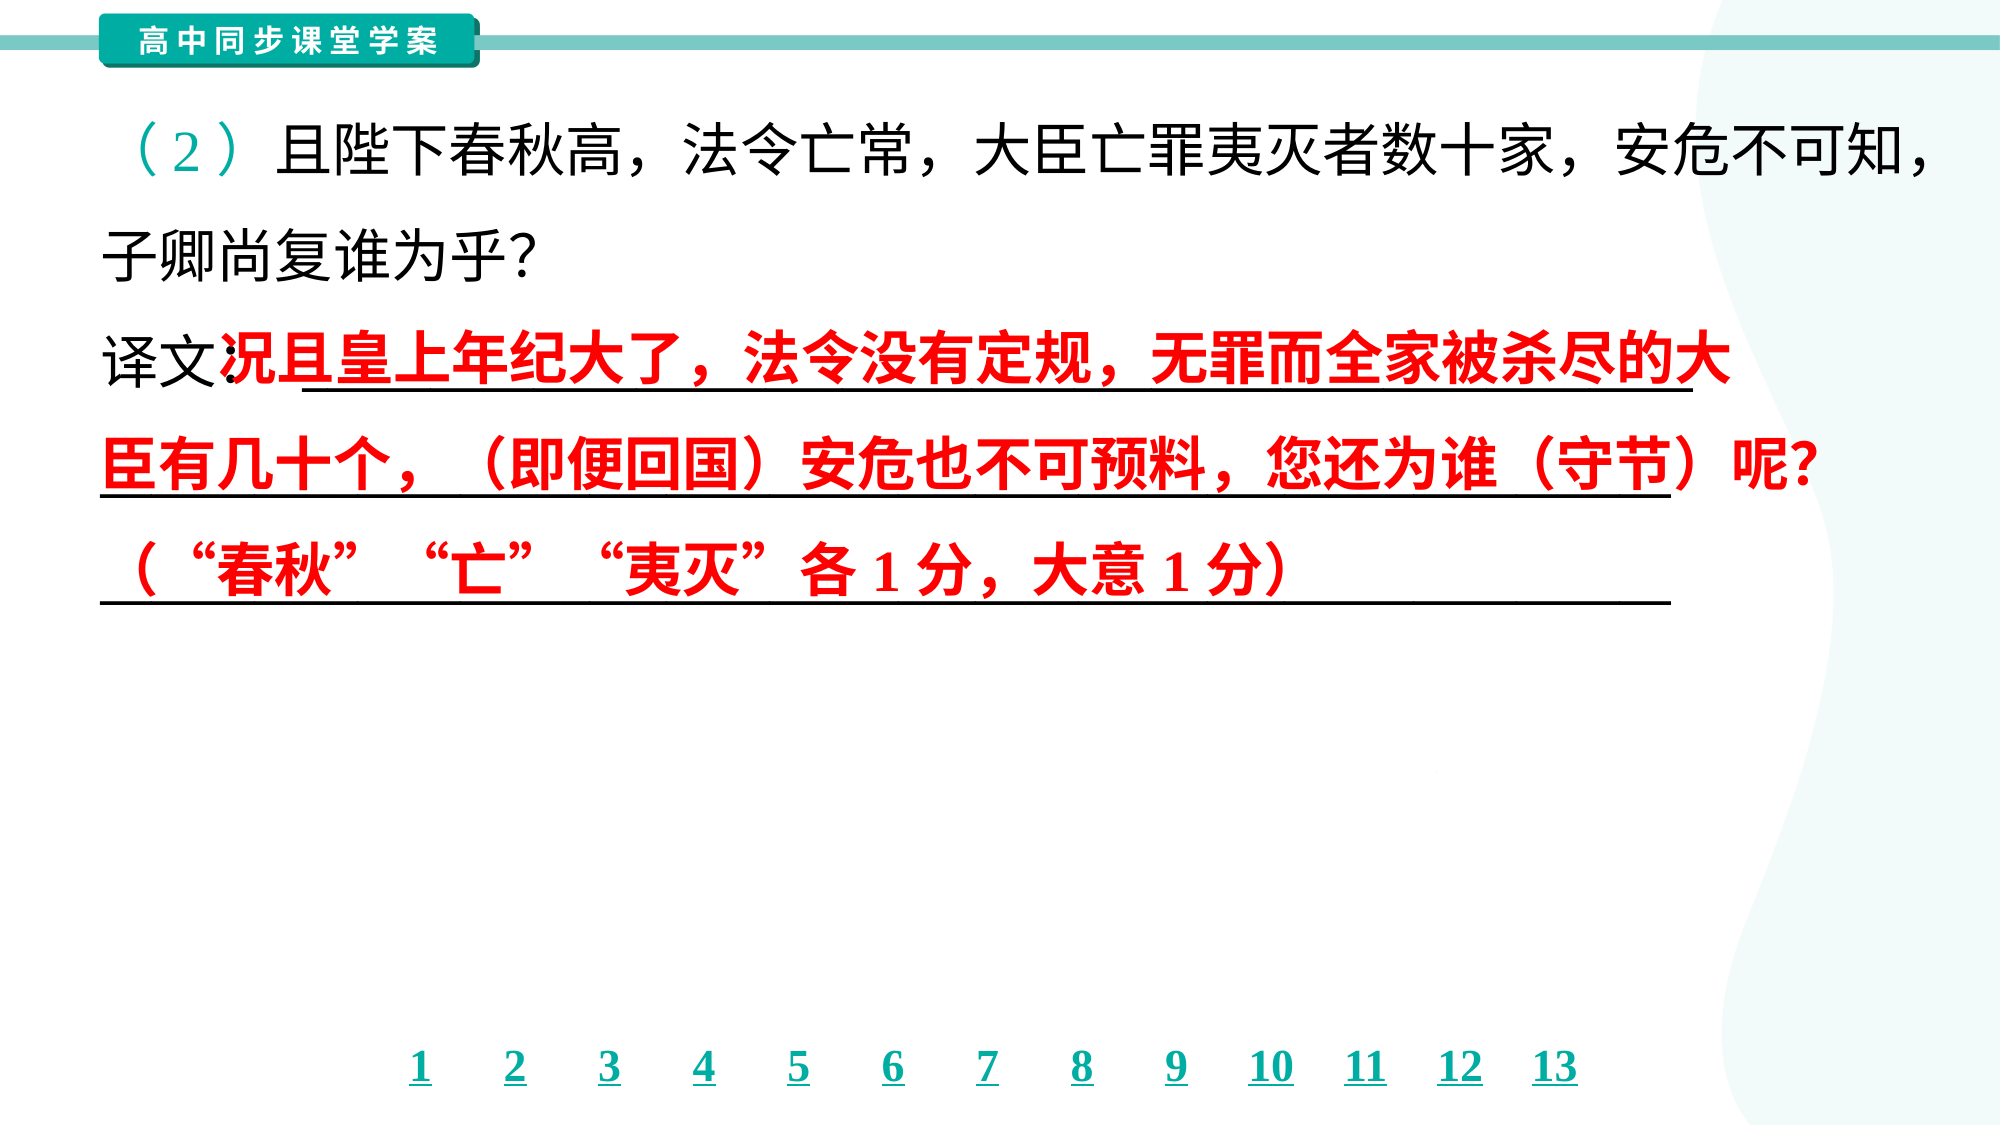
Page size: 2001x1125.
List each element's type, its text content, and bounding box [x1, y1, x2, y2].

picture [0, 0, 2000, 1125]
text_box 况且皇上年纪大了，法令没有定规，无罪而全家被杀尽的大 臣有几十个，（即便回国）安危也不可预料，您还为谁（守节）呢？ （“春秋”“亡”“夷灭”各1分，大意1分） [100, 284, 1899, 604]
text_box （2）且陛下春秋高，法令亡常，大臣亡罪夷灭者数十家，安危不可知， 子卿尚复谁为乎？ 译文： ______________________________________________________ _____________________________________________________________ _____________________________________________________________ [100, 604, 1899, 608]
text_box （2）且陛下春秋高，法令亡常，大臣亡罪夷灭者数十家，安危不可知， 子卿尚复谁为乎？ 译文： ______________________________________________________ _____________________________________________________________ _____________________________________________________________ [100, 76, 1899, 284]
